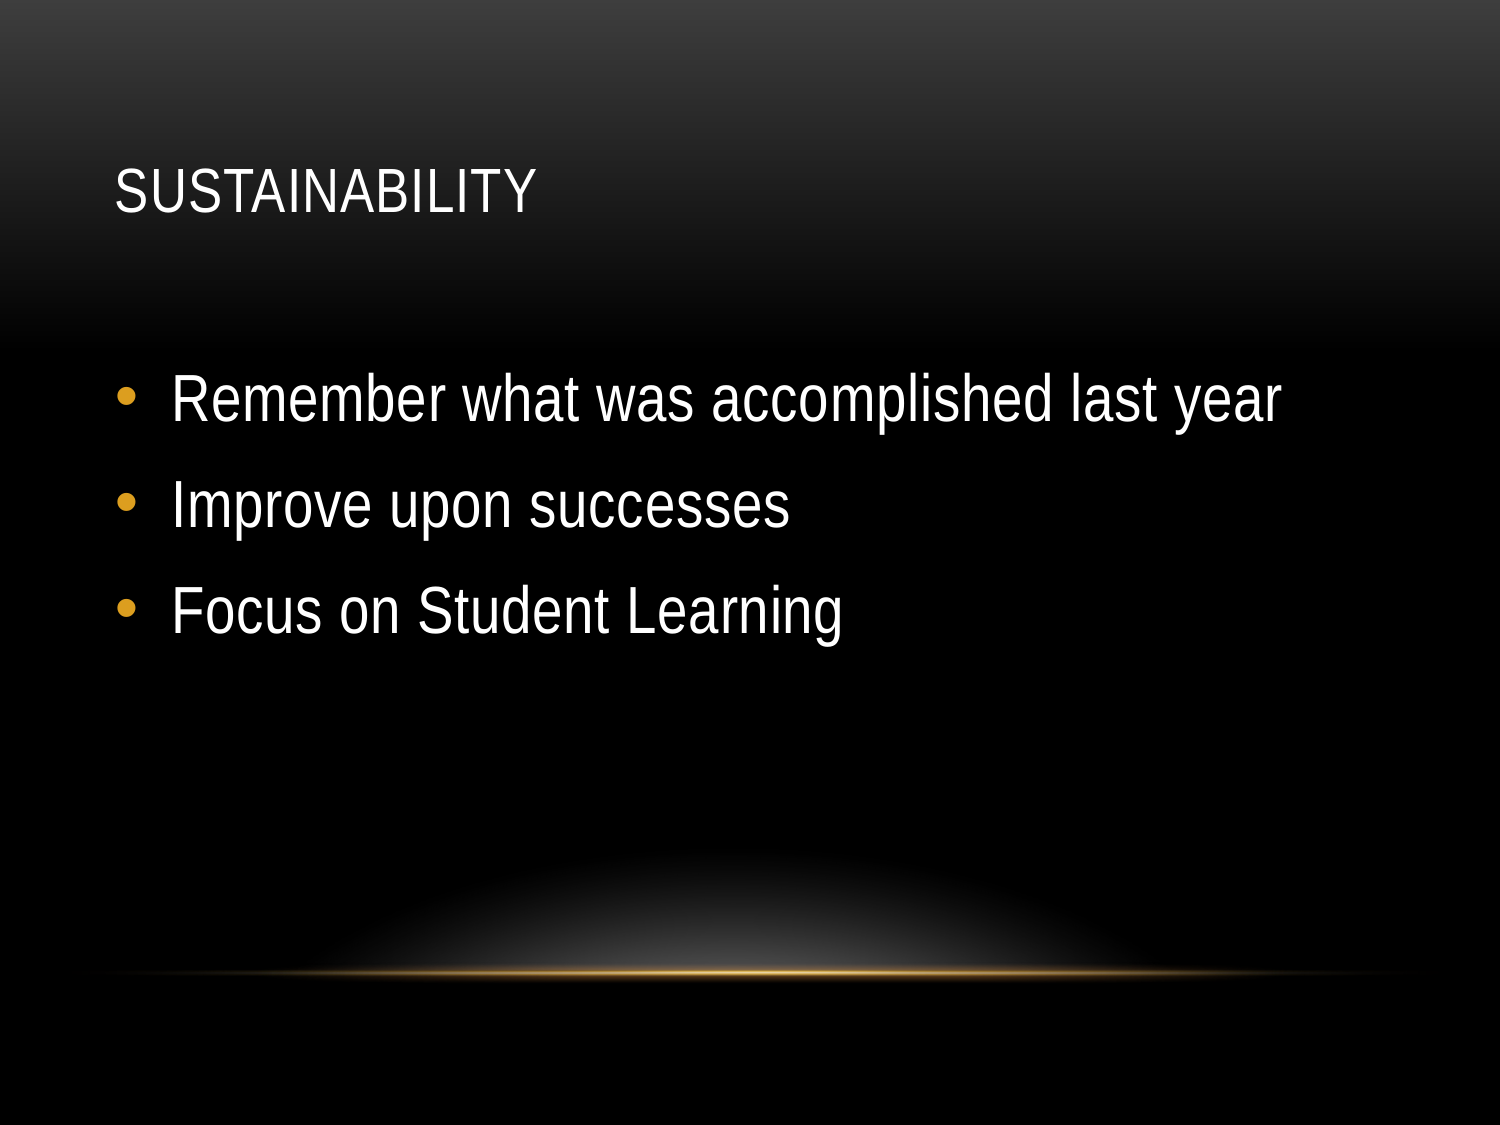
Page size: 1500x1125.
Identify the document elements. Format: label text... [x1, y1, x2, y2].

list Remember what was accomplished last year Improve upon successes Focus on Student Learning [99, 347, 1400, 938]
title Sustainability [99, 45, 1400, 233]
picture [0, 0, 1500, 1125]
